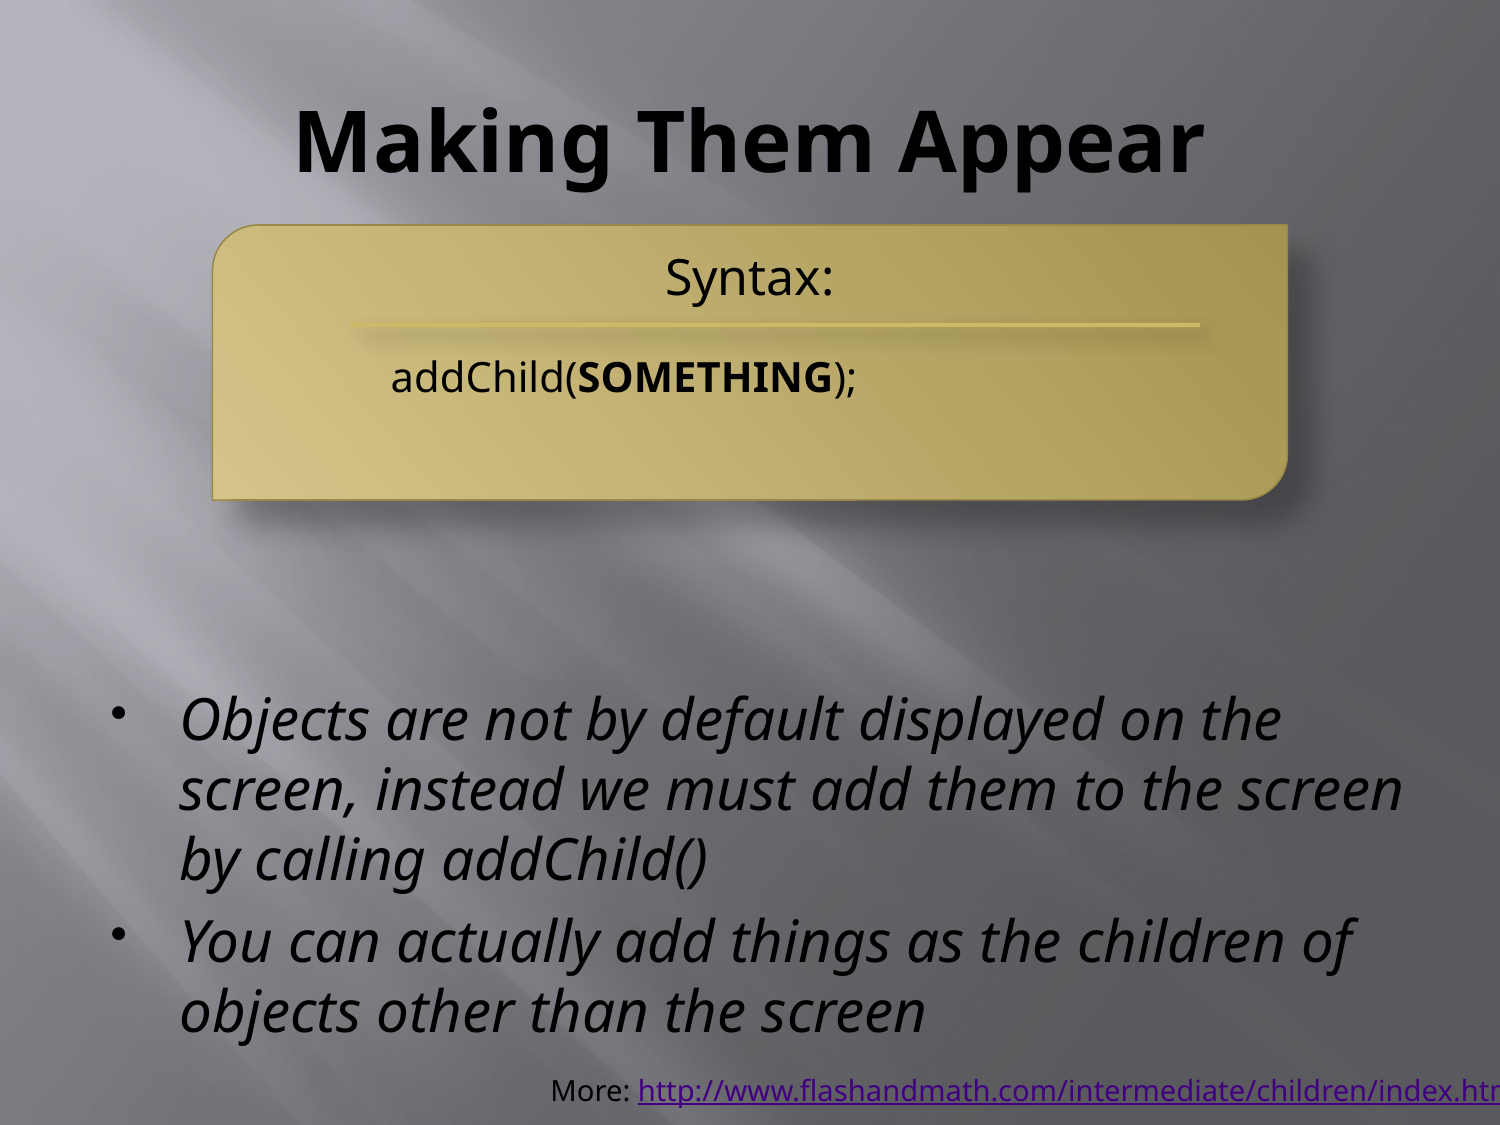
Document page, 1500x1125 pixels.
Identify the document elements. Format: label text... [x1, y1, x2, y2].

text_box More: http://www.flashandmath.com/intermediate/children/index.html [535, 1064, 1500, 1119]
text_box Syntax: addChild(SOMETHING); [211, 224, 1289, 501]
list Objects are not by default displayed on the screen, instead we must add them to the screen by calling addChild() You can actually add things as the children of objects other than the screen [75, 675, 1425, 1065]
title Making Them Appear [75, 45, 1425, 233]
